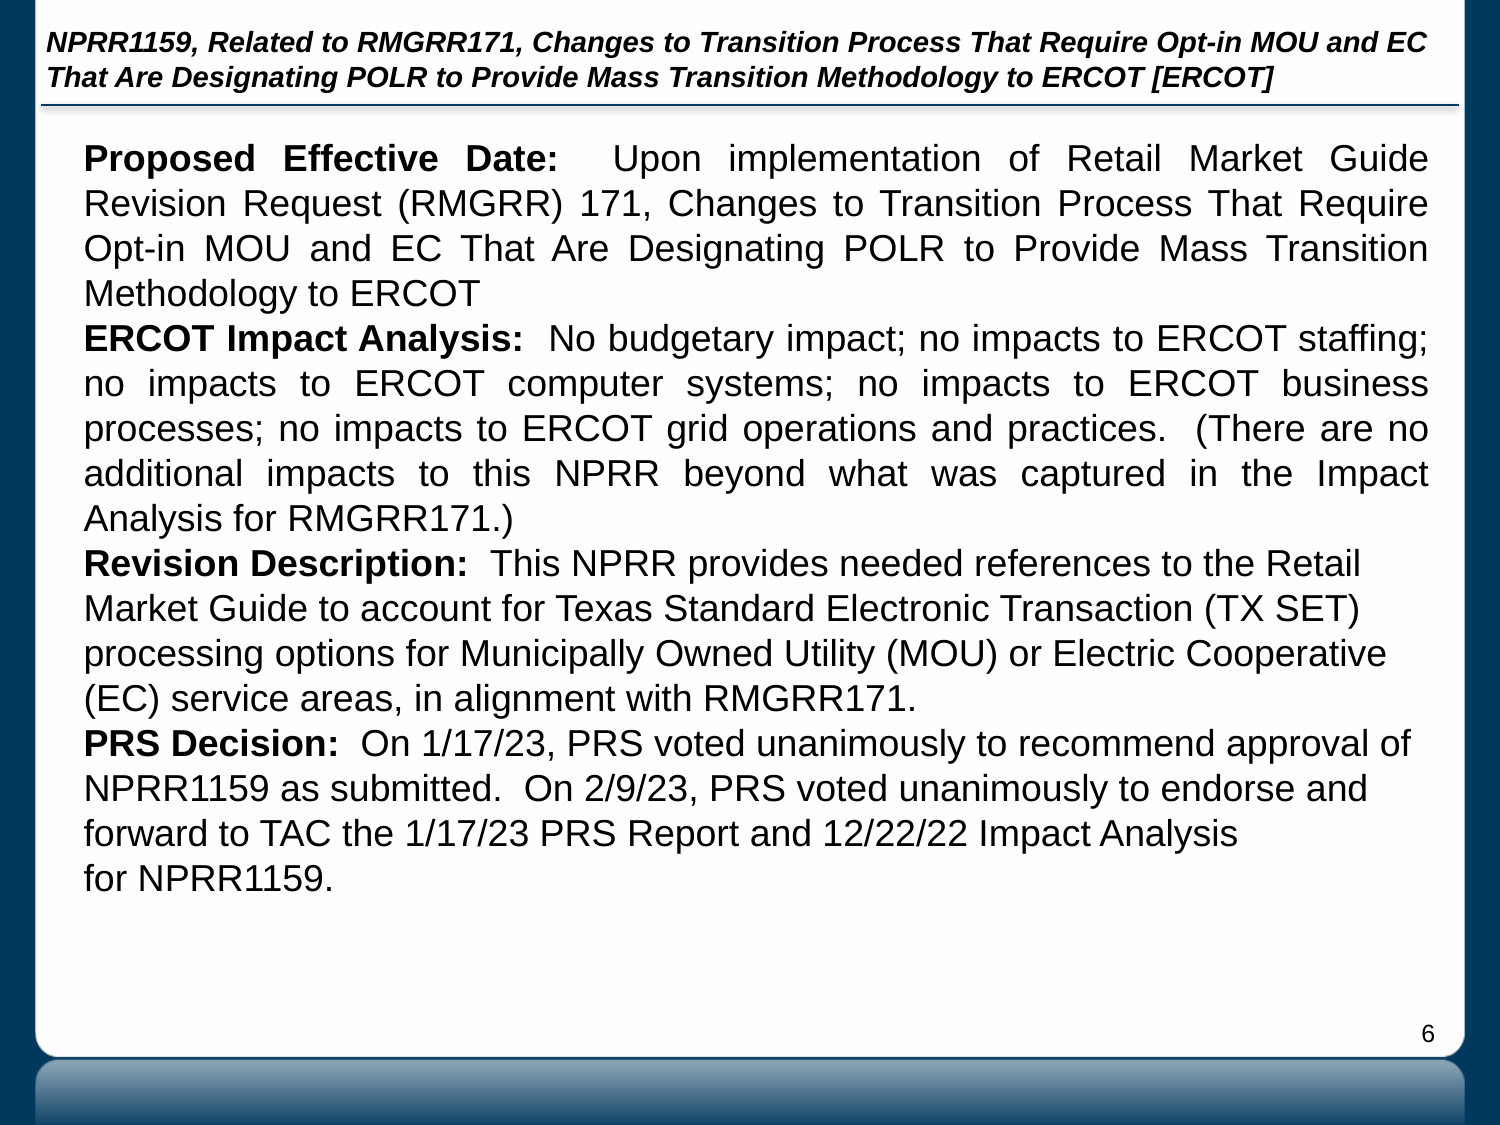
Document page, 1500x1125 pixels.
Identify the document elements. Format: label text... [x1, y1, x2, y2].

title NPRR1159, Related to RMGRR171, Changes to Transition Process That Require Opt-in MOU and EC That Are Designating POLR to Provide Mass Transition Methodology to ERCOT [ERCOT] [31, 20, 1464, 97]
picture [35, 0, 1465, 1125]
text_box Proposed Effective Date: Upon implementation of Retail Market Guide Revision Request (RMGRR) 171, Changes to Transition Process That Require Opt-in MOU and EC That Are Designating POLR to Provide Mass Transition Methodology to ERCOT ERCOT Impact Analysis: No budgetary impact; no impacts to ERCOT staffing; no impacts to ERCOT computer systems; no impacts to ERCOT business processes; no impacts to ERCOT grid operations and practices. (There are no additional impacts to this NPRR beyond what was captured in the Impact Analysis for RMGRR171.) Revision Description: This NPRR provides needed references to the Retail Market Guide to account for Texas Standard Electronic Transaction (TX SET) processing options for Municipally Owned Utility (MOU) or Electric Cooperative (EC) service areas, in alignment with RMGRR171. PRS Decision: On 1/17/23, PRS voted unanimously to recommend approval of NPRR1159 as submitted. On 2/9/23, PRS voted unanimously to endorse and forward to TAC the 1/17/23 PRS Report and 12/22/22 Impact Analysis for NPRR1159. [31, 126, 1444, 907]
